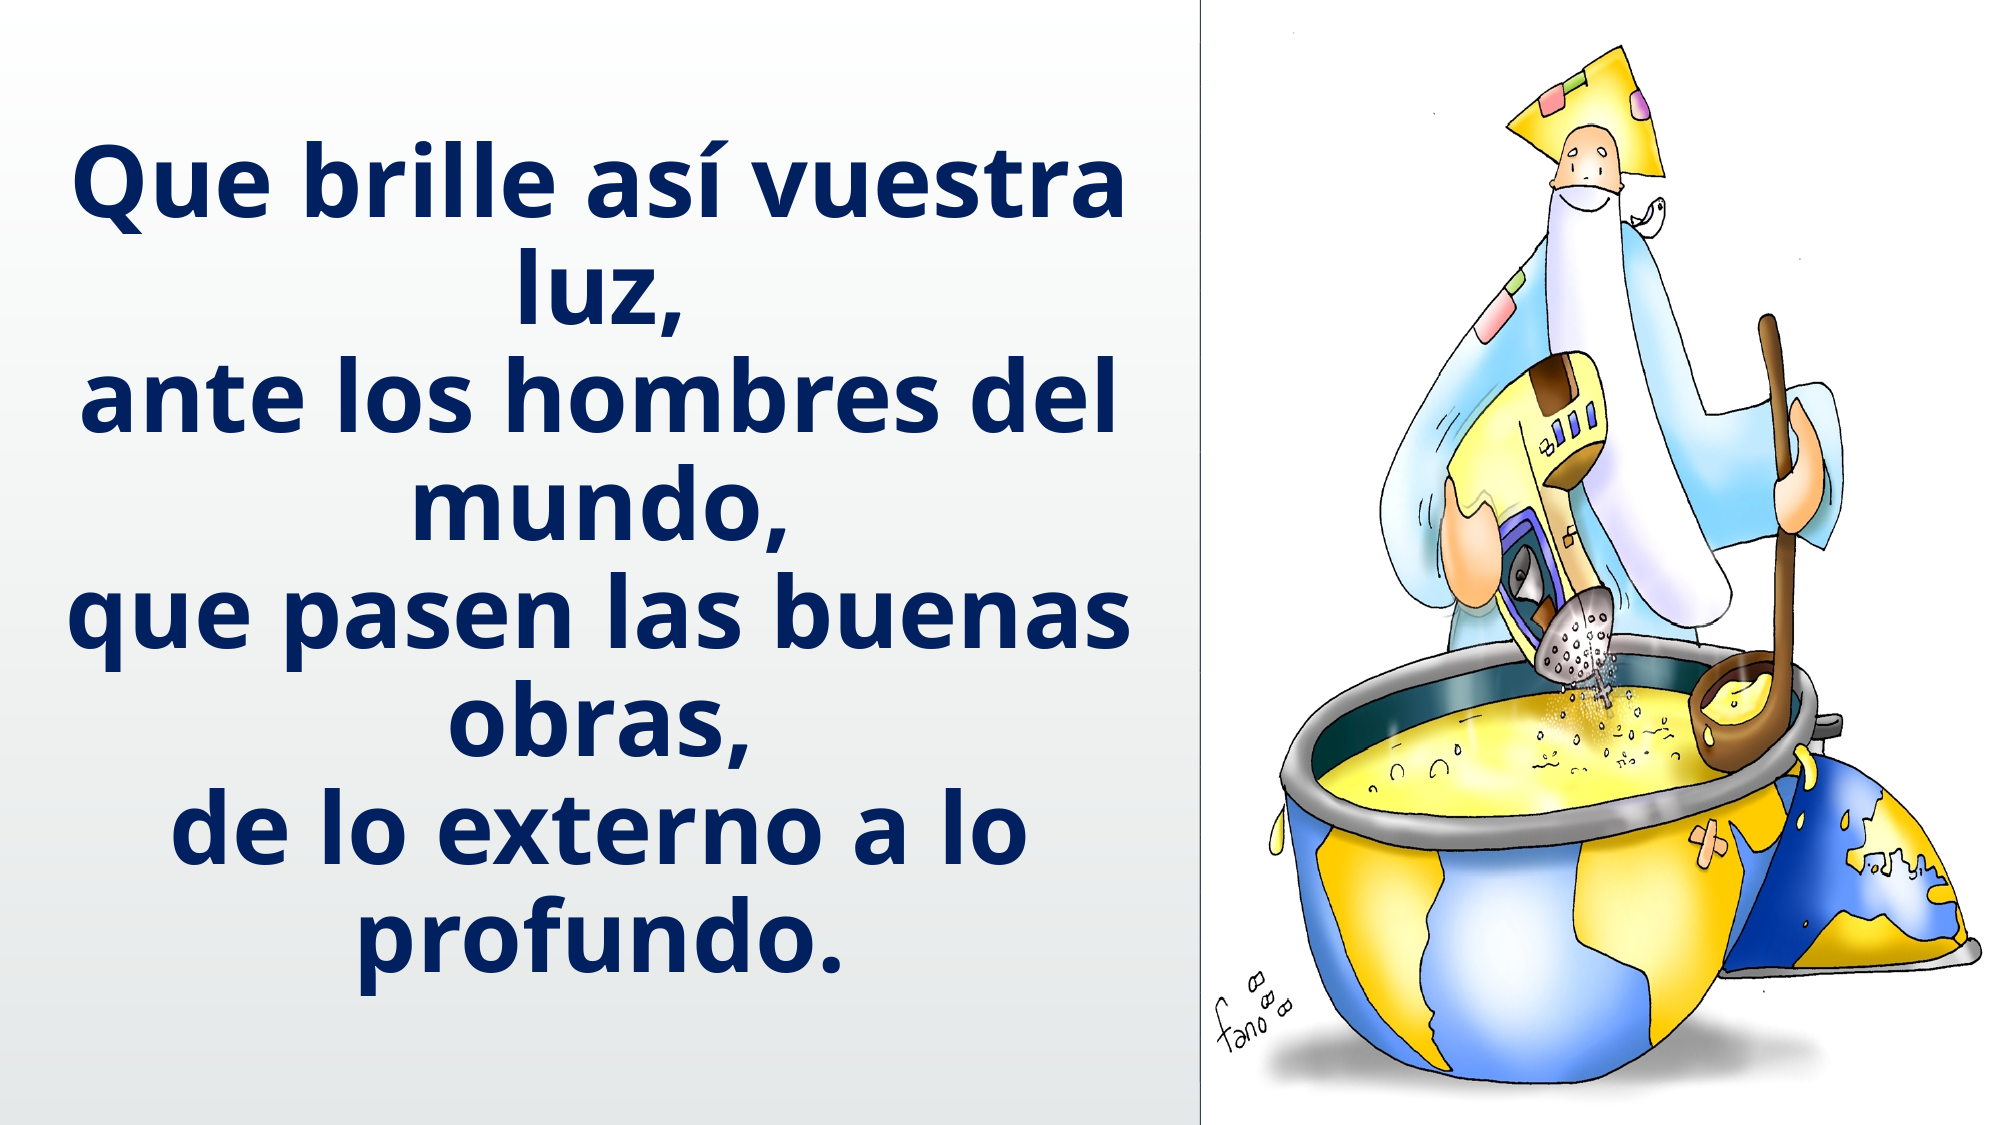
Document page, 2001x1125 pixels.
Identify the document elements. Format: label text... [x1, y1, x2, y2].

picture [1200, 0, 2000, 1125]
title Que brille así vuestra luz, ante los hombres del mundo, que pasen las buenas obras, de lo externo a lo profundo. [0, 0, 1200, 1125]
